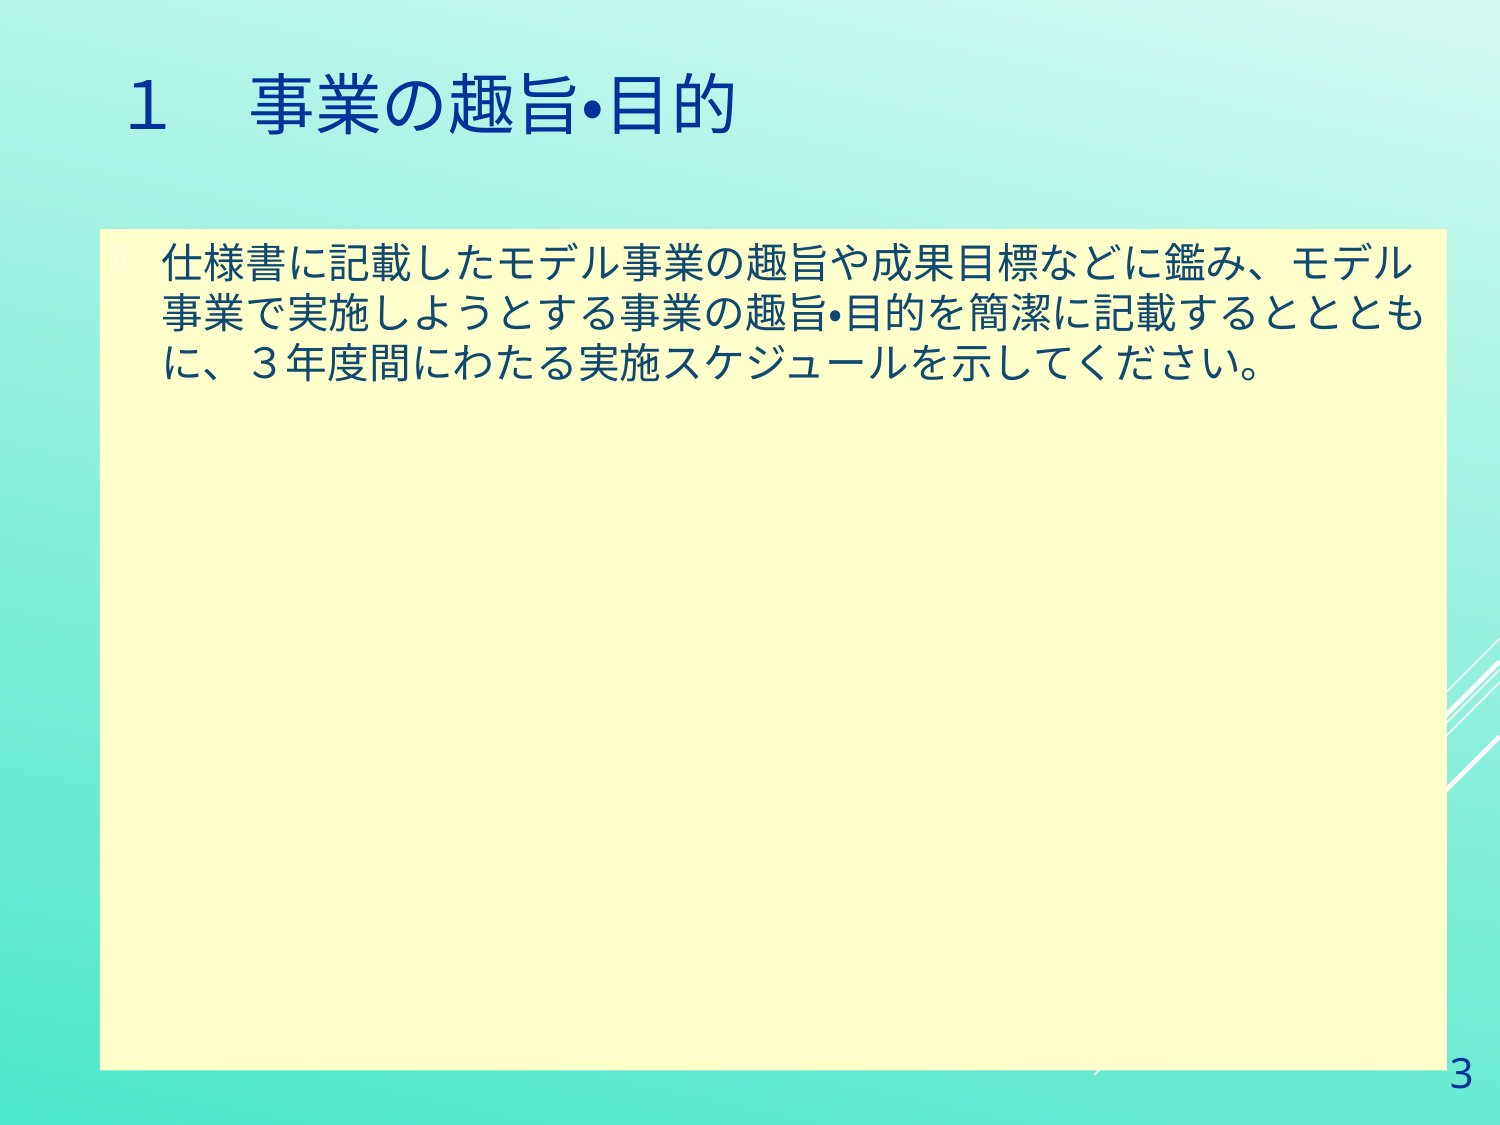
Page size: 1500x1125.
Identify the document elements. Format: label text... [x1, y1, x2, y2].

list 仕様書に記載したモデル事業の趣旨や成果目標などに鑑み、モデル事業で実施しようとする事業の趣旨・目的を簡潔に記載するととともに、３年度間にわたる実施スケジュールを示してください。 [99, 229, 1447, 1071]
title １ 事業の趣旨・目的 [99, 54, 1142, 151]
slide_number 2 [1404, 1051, 1489, 1112]
